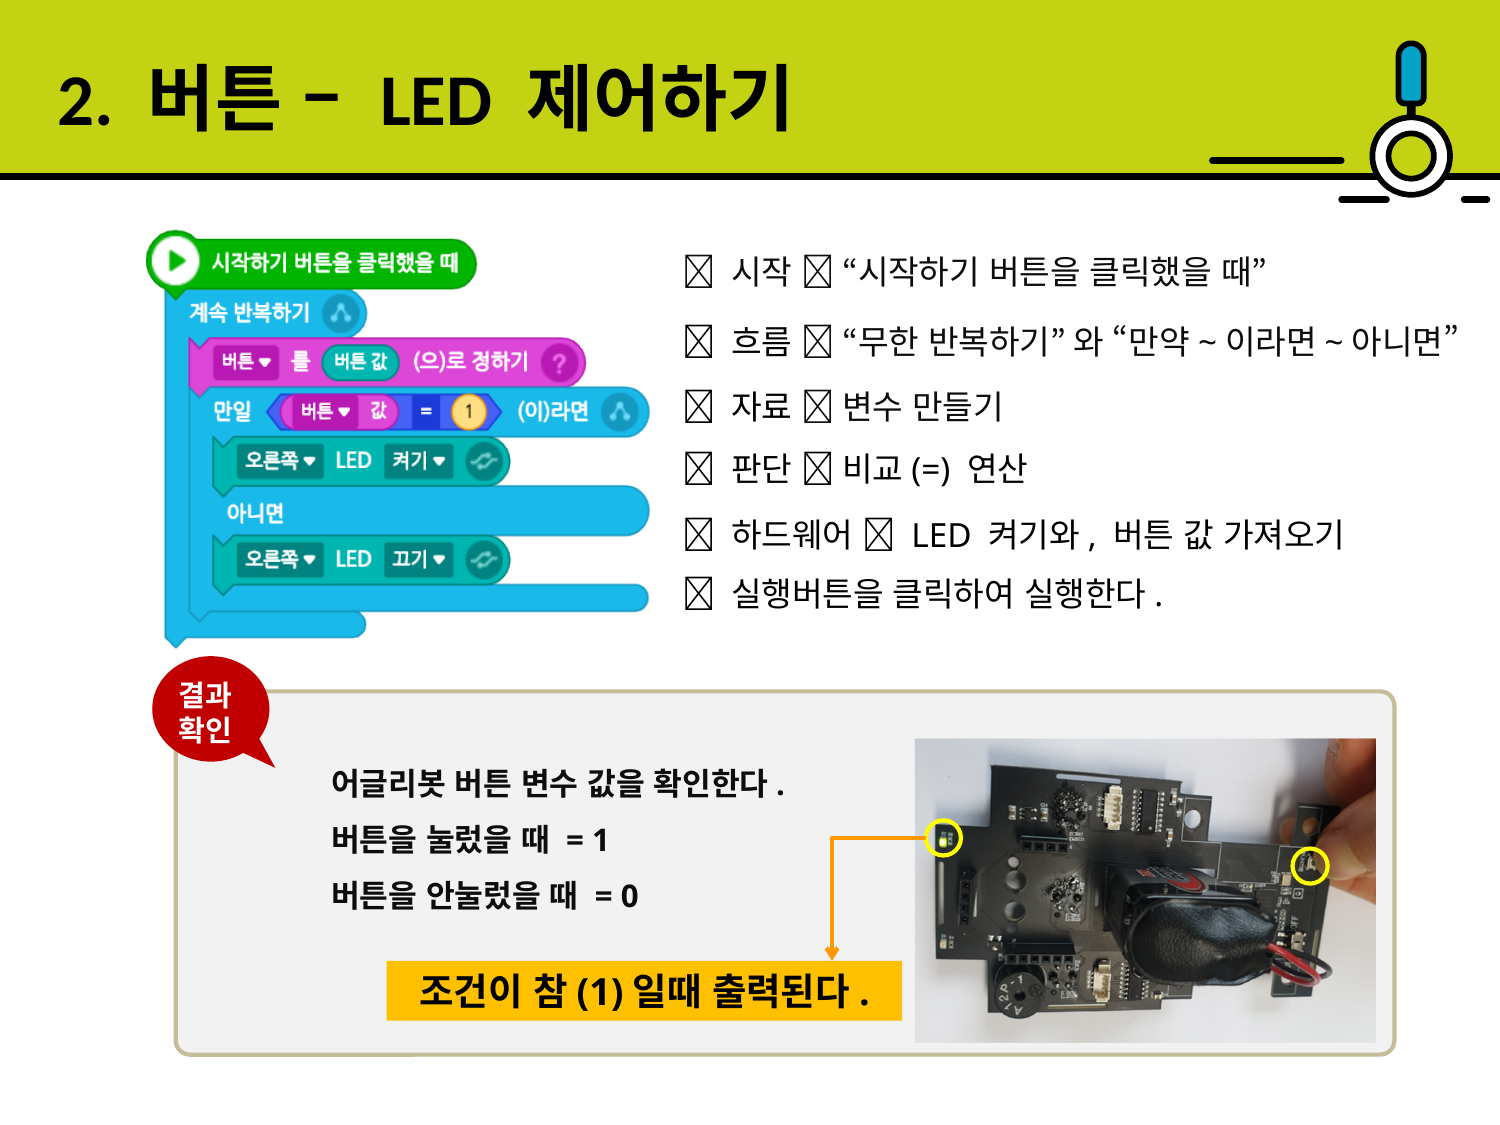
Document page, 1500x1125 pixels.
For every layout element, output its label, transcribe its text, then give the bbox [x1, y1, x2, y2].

text_box [173, 689, 987, 1057]
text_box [831, 837, 926, 962]
text_box  판단  비교(=) 연산 [667, 441, 1458, 496]
picture [915, 659, 1376, 1122]
text_box  자료  변수 만들기 [667, 378, 1458, 434]
text_box  시작  “시작하기 버튼을 클릭했을 때” [667, 243, 1418, 299]
text_box  흐름  “무한 반복하기” 와 “만약~이라면~아니면” [667, 313, 1500, 369]
text_box [1301, 689, 1397, 1057]
text_box 2. 버튼 – LED 제어하기 [57, 52, 1465, 140]
text_box [169, 665, 253, 669]
text_box [150, 675, 163, 743]
text_box  실행버튼을 클릭하여 실행한다. [667, 565, 1243, 621]
text_box [923, 818, 964, 858]
picture [140, 222, 663, 657]
text_box 어글리봇 버튼 변수 값을 확인한다. 버튼을 눌렀을 때 = 1 버튼을 안눌렀을 때 = 0 [316, 738, 938, 922]
text_box [178, 674, 278, 770]
text_box  하드웨어  LED 켜기와, 버튼 값 가져오기 [667, 506, 1458, 562]
text_box [1301, 846, 1330, 886]
text_box 결과 확인 [163, 669, 258, 755]
text_box 조건이 참(1)일때 출력된다. [386, 960, 903, 1021]
